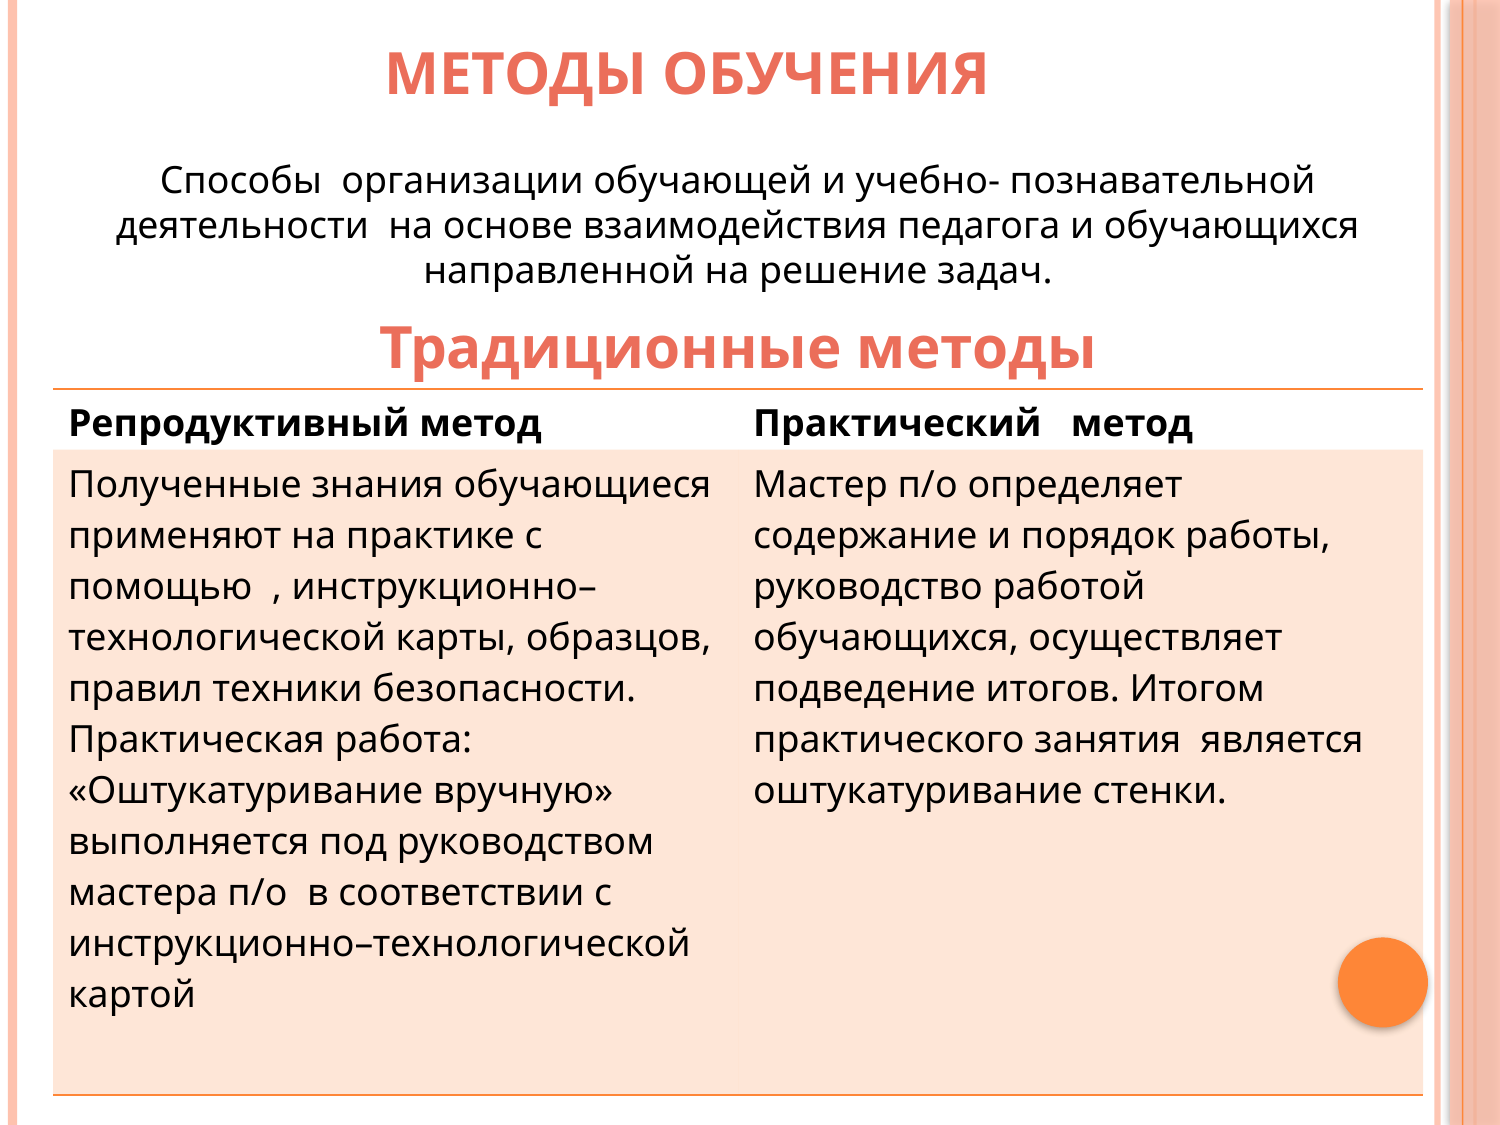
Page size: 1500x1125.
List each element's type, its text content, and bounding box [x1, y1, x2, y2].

text_box Способы организации обучающей и учебно- познавательной деятельности на основе взаимодействия педагога и обучающихся направленной на решение задач. [53, 148, 1424, 344]
text_box Традиционные методы [364, 303, 1112, 388]
table_header Практический метод [738, 390, 1423, 450]
title Методы обучения [75, 45, 1300, 114]
table_cell Мастер п/о определяет содержание и порядок работы, руководство работой обучающихся, осуществляет подведение итогов. Итогом практического занятия является оштукатуривание стенки. [738, 450, 1423, 1094]
table_cell Полученные знания обучающиеся применяют на практике с помощью , инструкционно–технологической карты, образцов, правил техники безопасности. Практическая работа: «Оштукатуривание вручную» выполняется под руководством мастера п/о в соответствии с инструкционно–технологической картой [53, 450, 738, 1094]
table_header Репродуктивный метод [53, 390, 738, 450]
